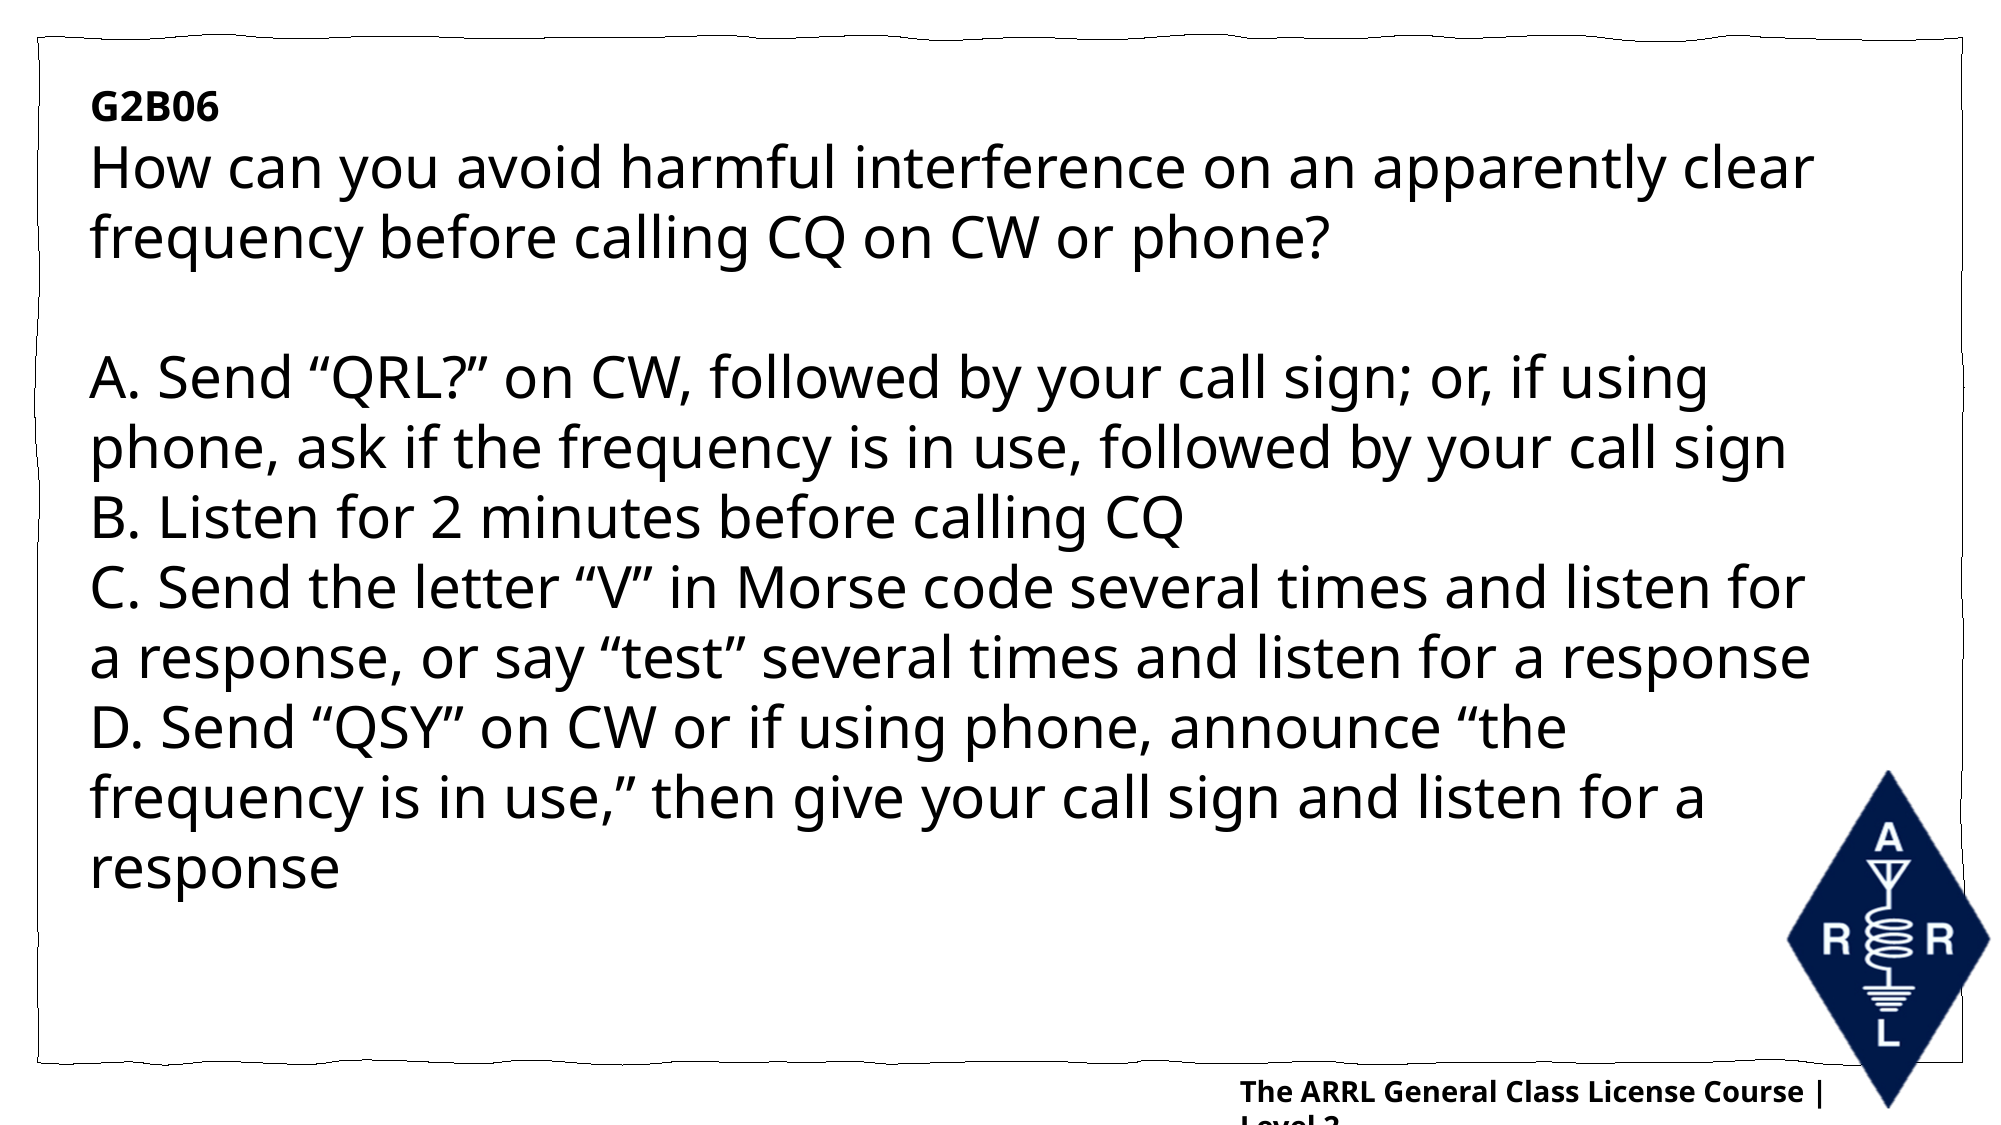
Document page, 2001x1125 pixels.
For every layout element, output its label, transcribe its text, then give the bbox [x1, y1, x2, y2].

picture [1773, 752, 1999, 1125]
text_box G2B06 How can you avoid harmful interference on an apparently clear frequency before calling CQ on CW or phone? A. Send “QRL?” on CW, followed by your call sign; or, if using phone, ask if the frequency is in use, followed by your call sign B. Listen for 2 minutes before calling CQ C. Send the letter “V” in Morse code several times and listen for a response, or say “test” several times and listen for a response D. Send “QSY” on CW or if using phone, announce “the frequency is in use,” then give your call sign and listen for a response [75, 72, 1850, 908]
